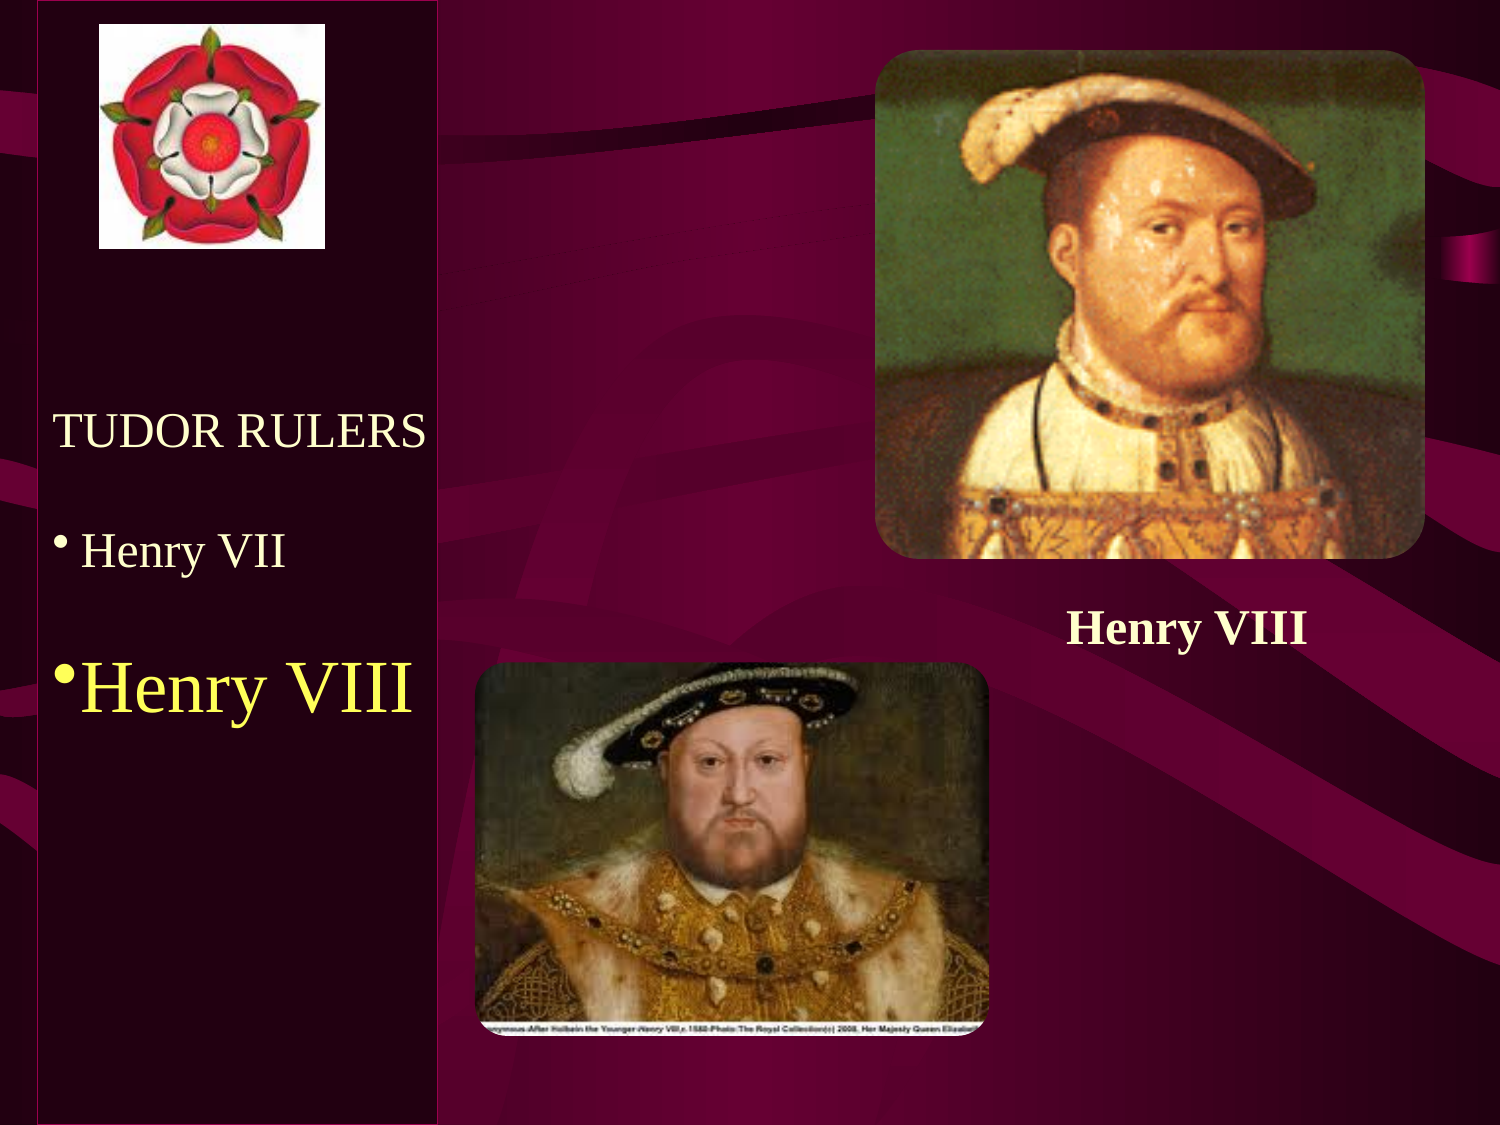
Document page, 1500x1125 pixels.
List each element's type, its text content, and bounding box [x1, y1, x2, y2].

text_box TUDOR RULERS Henry VII Henry VIII [37, 0, 438, 1125]
picture [874, 49, 1426, 560]
text_box Henry VIII [1051, 587, 1324, 663]
picture [474, 662, 990, 1037]
picture [99, 24, 326, 249]
